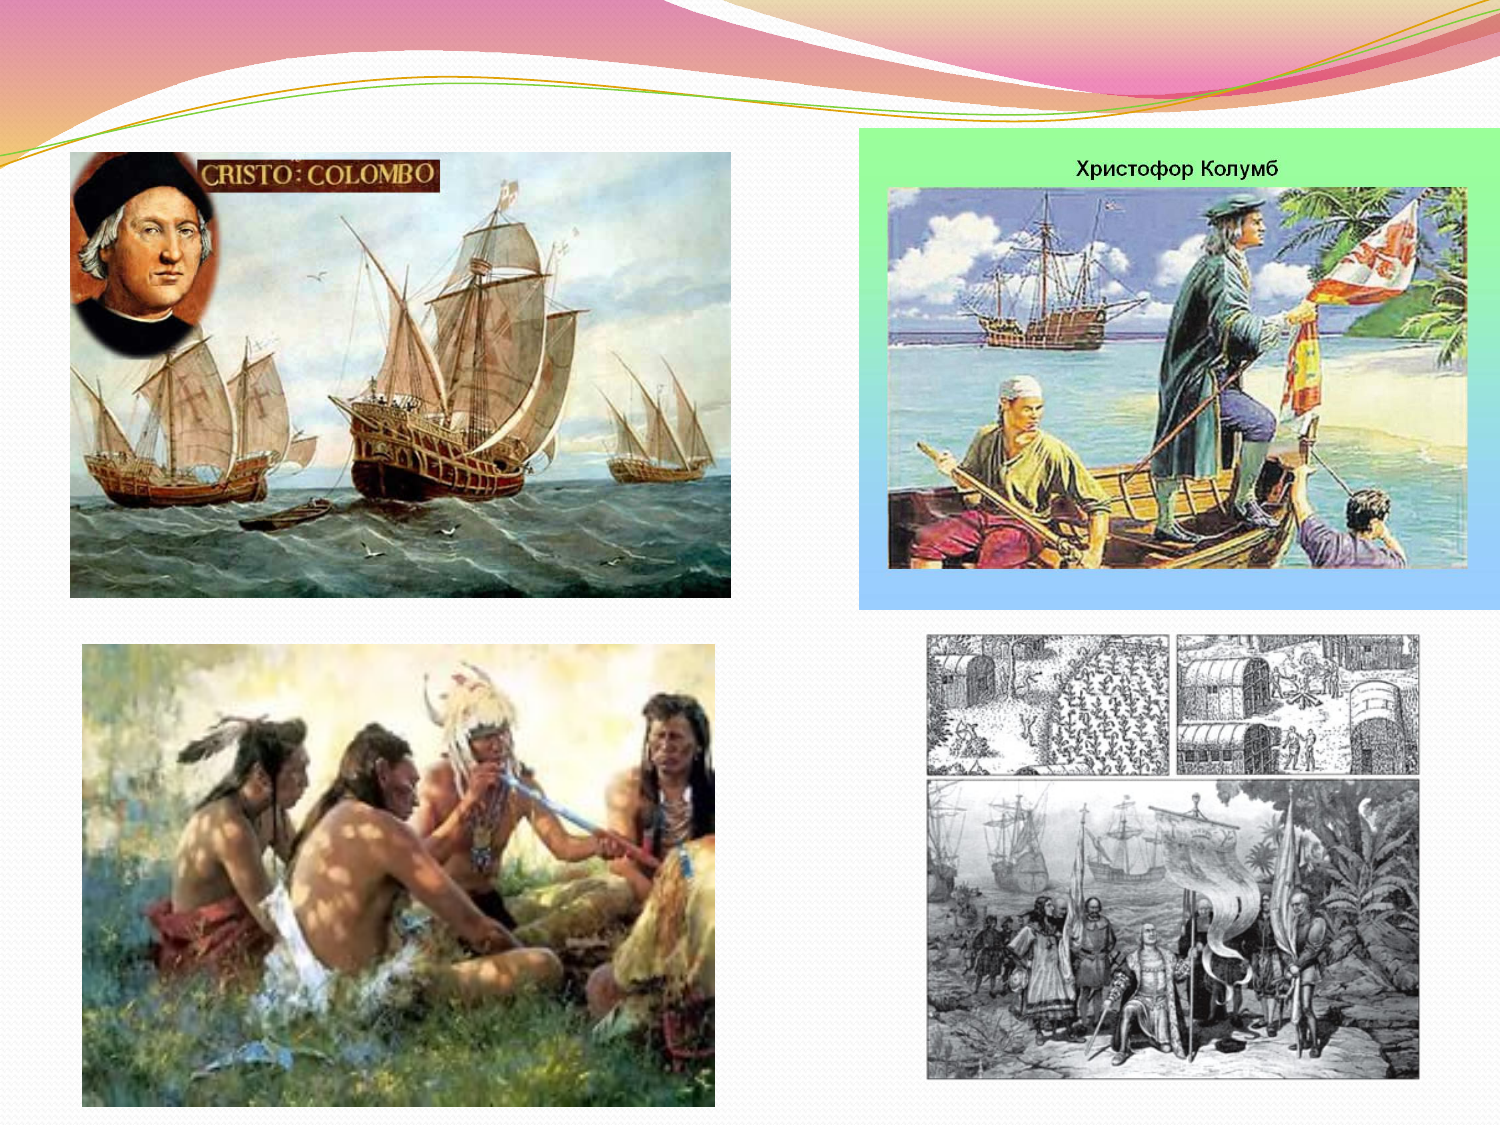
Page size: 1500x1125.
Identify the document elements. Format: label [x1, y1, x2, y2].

picture [70, 152, 731, 598]
picture [81, 644, 716, 1108]
picture [925, 632, 1422, 1082]
picture [859, 128, 1500, 610]
